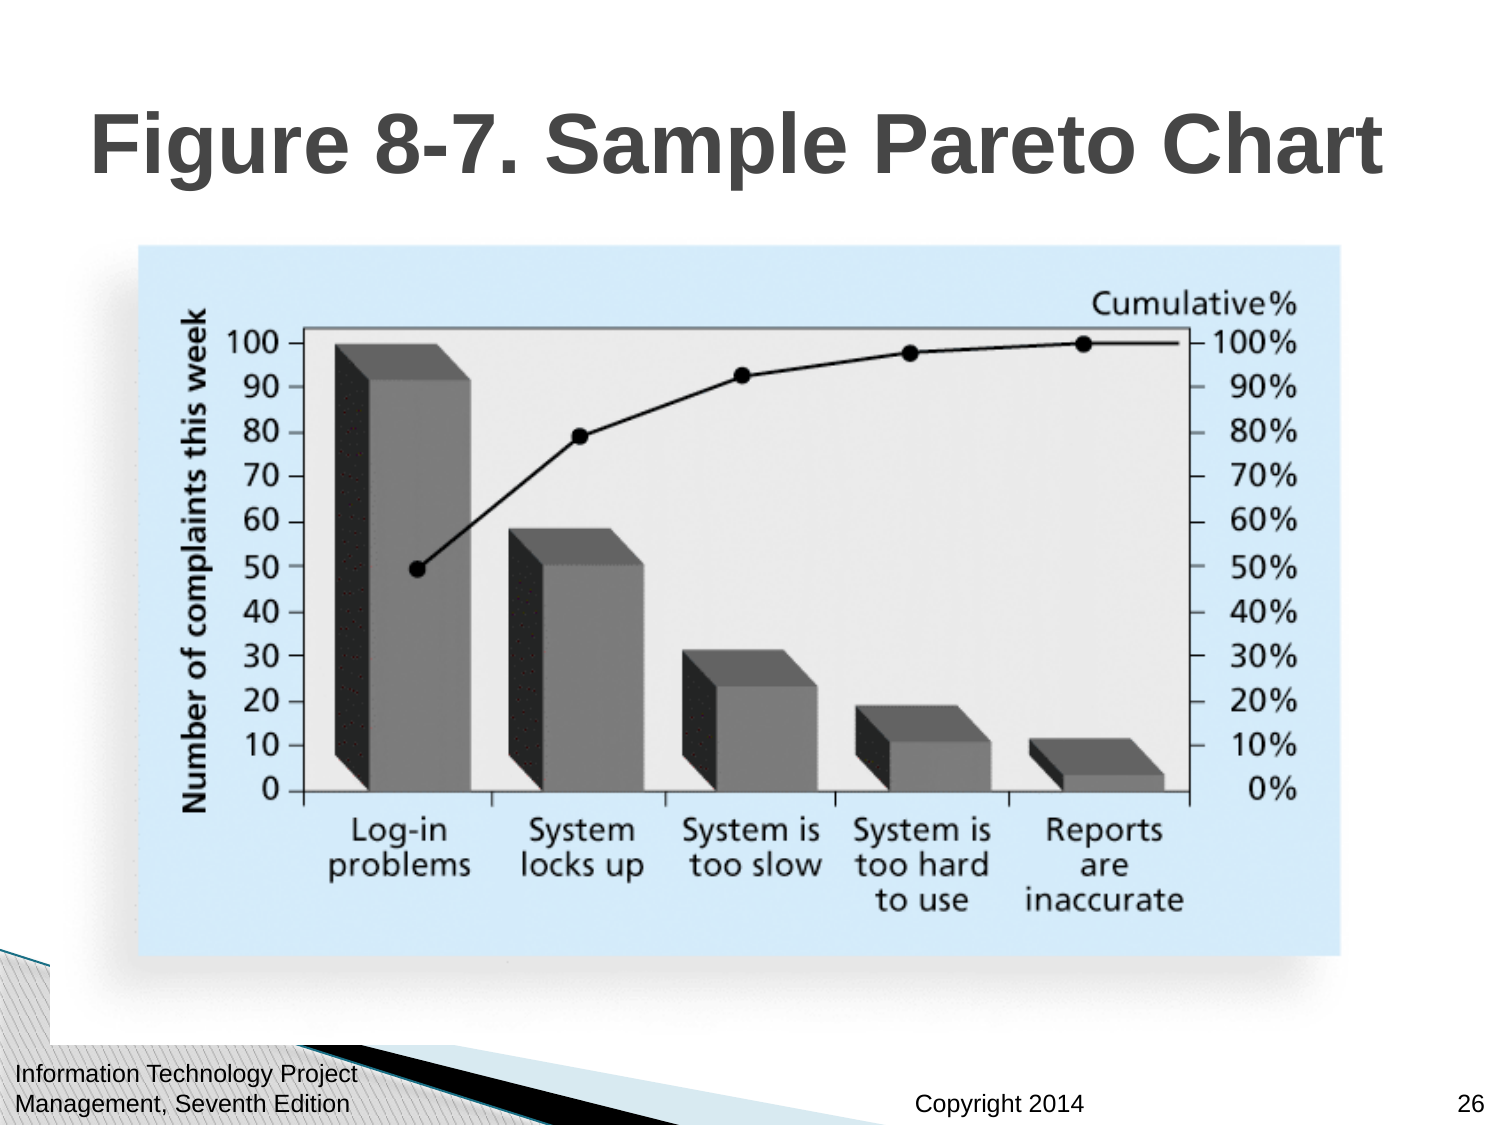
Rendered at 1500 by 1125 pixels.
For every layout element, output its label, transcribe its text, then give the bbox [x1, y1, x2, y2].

picture [49, 224, 1363, 1046]
title Figure 8-7. Sample Pareto Chart [75, 45, 1425, 233]
footer Information Technology Project Management, Seventh Edition [0, 1065, 425, 1125]
slide_number 26 [1408, 1065, 1500, 1125]
